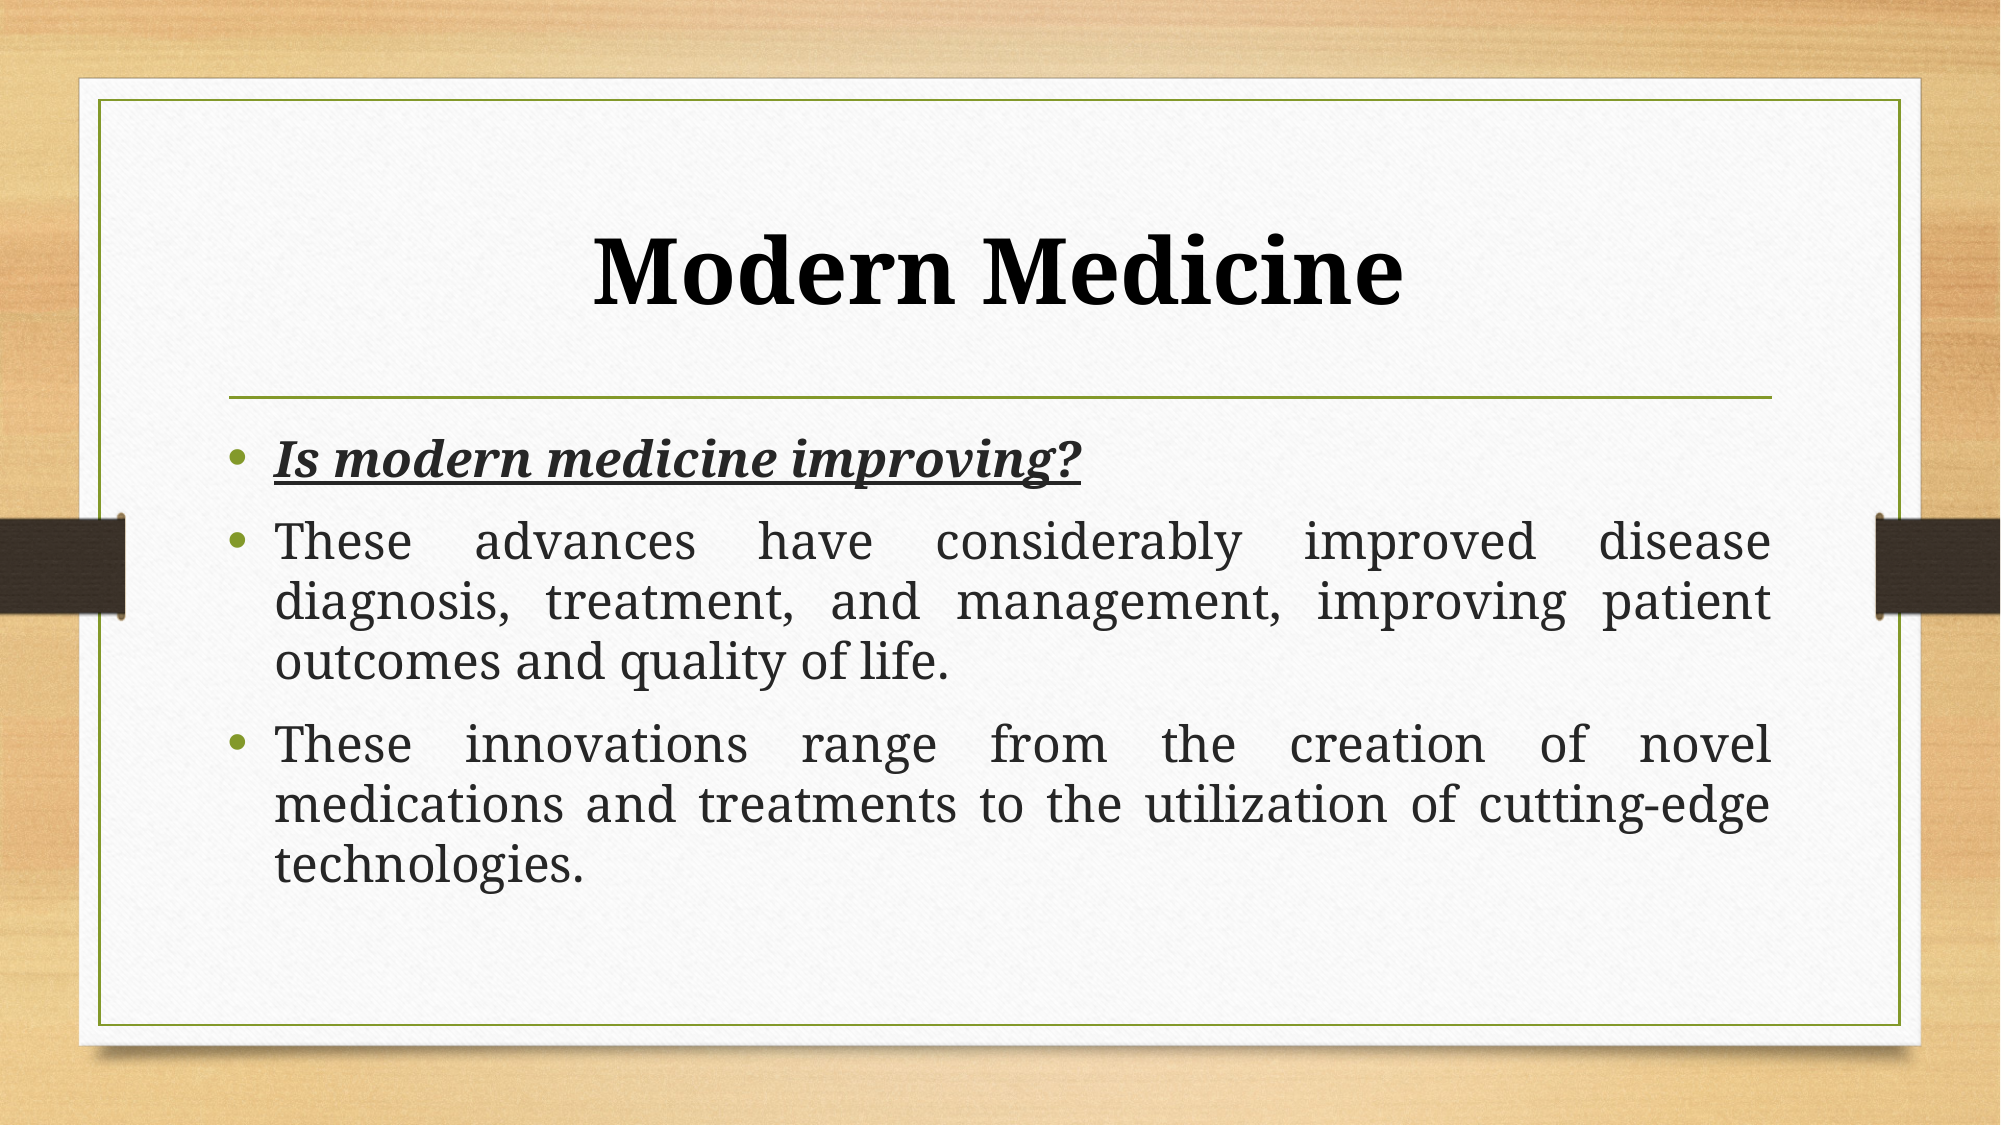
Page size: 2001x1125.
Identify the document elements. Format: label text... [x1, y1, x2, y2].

list Is modern medicine improving? These advances have considerably improved disease diagnosis, treatment, and management, improving patient outcomes and quality of life. These innovations range from the creation of novel medications and treatments to the utilization of cutting-edge technologies. [212, 419, 1788, 964]
title Modern Medicine [212, 161, 1788, 375]
picture [0, 0, 2001, 1125]
